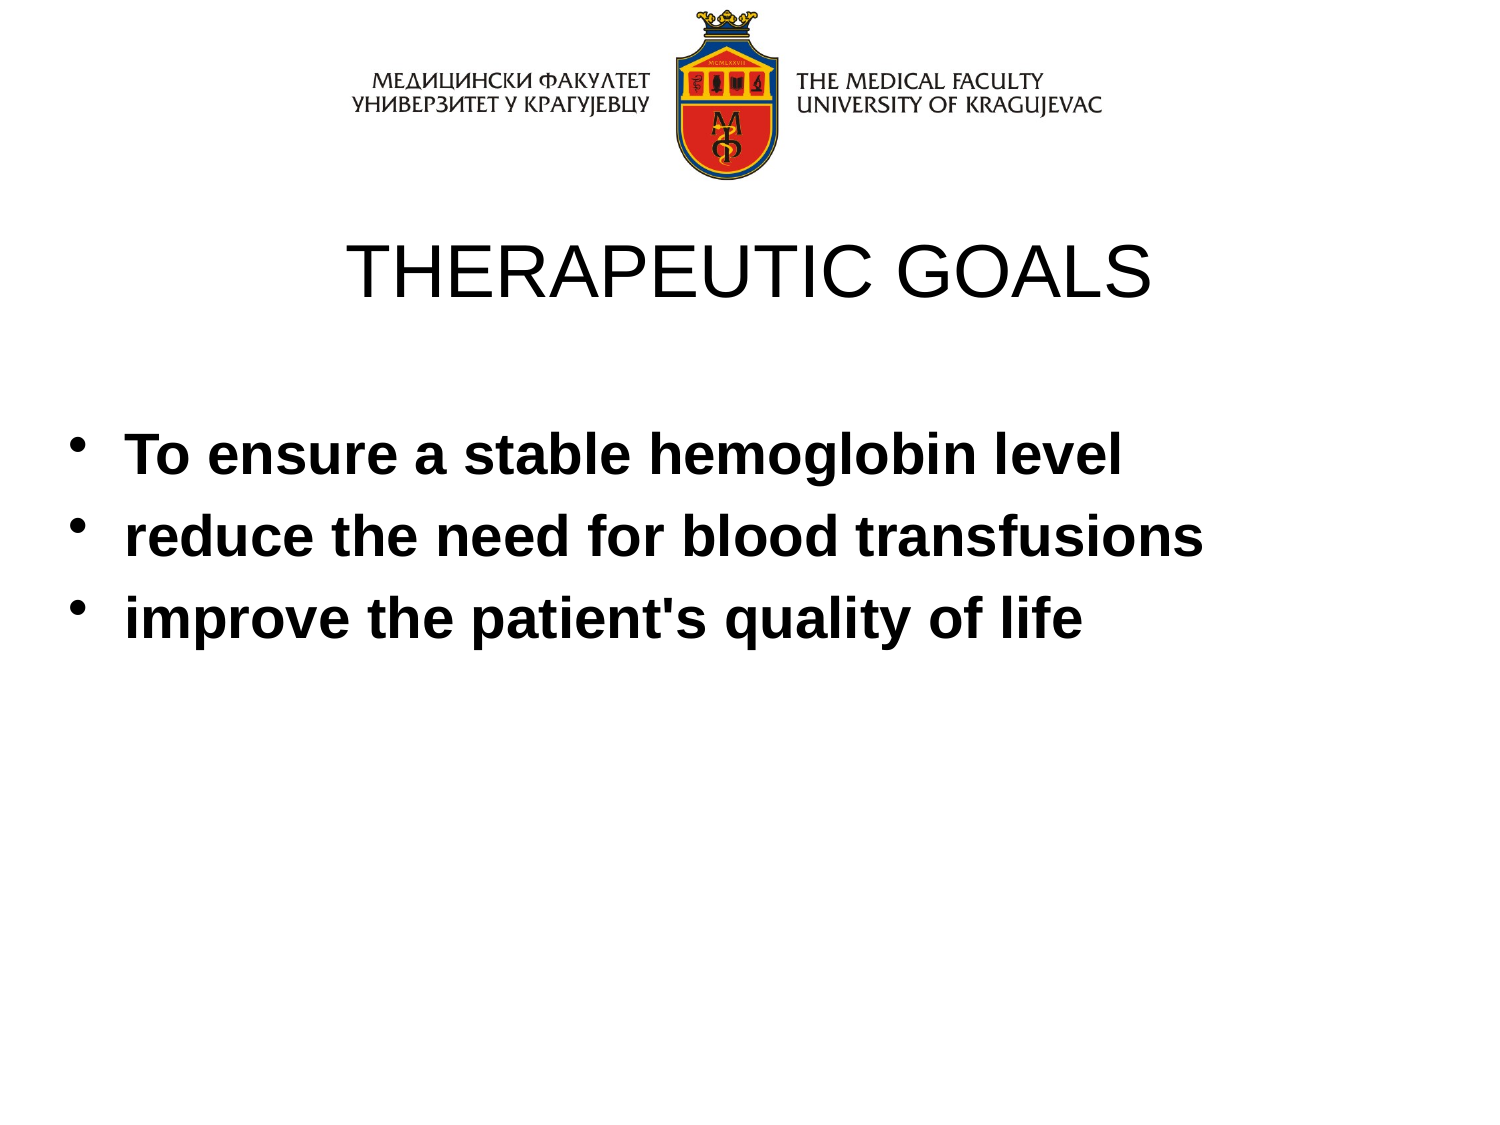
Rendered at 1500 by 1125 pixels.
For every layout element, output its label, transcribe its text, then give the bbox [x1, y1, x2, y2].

picture [328, 0, 1125, 174]
list To ensure a stable hemoglobin level reduce the need for blood transfusions improve the patient's quality of life [53, 408, 1400, 1084]
title THERAPEUTIC GOALS [75, 174, 1425, 362]
